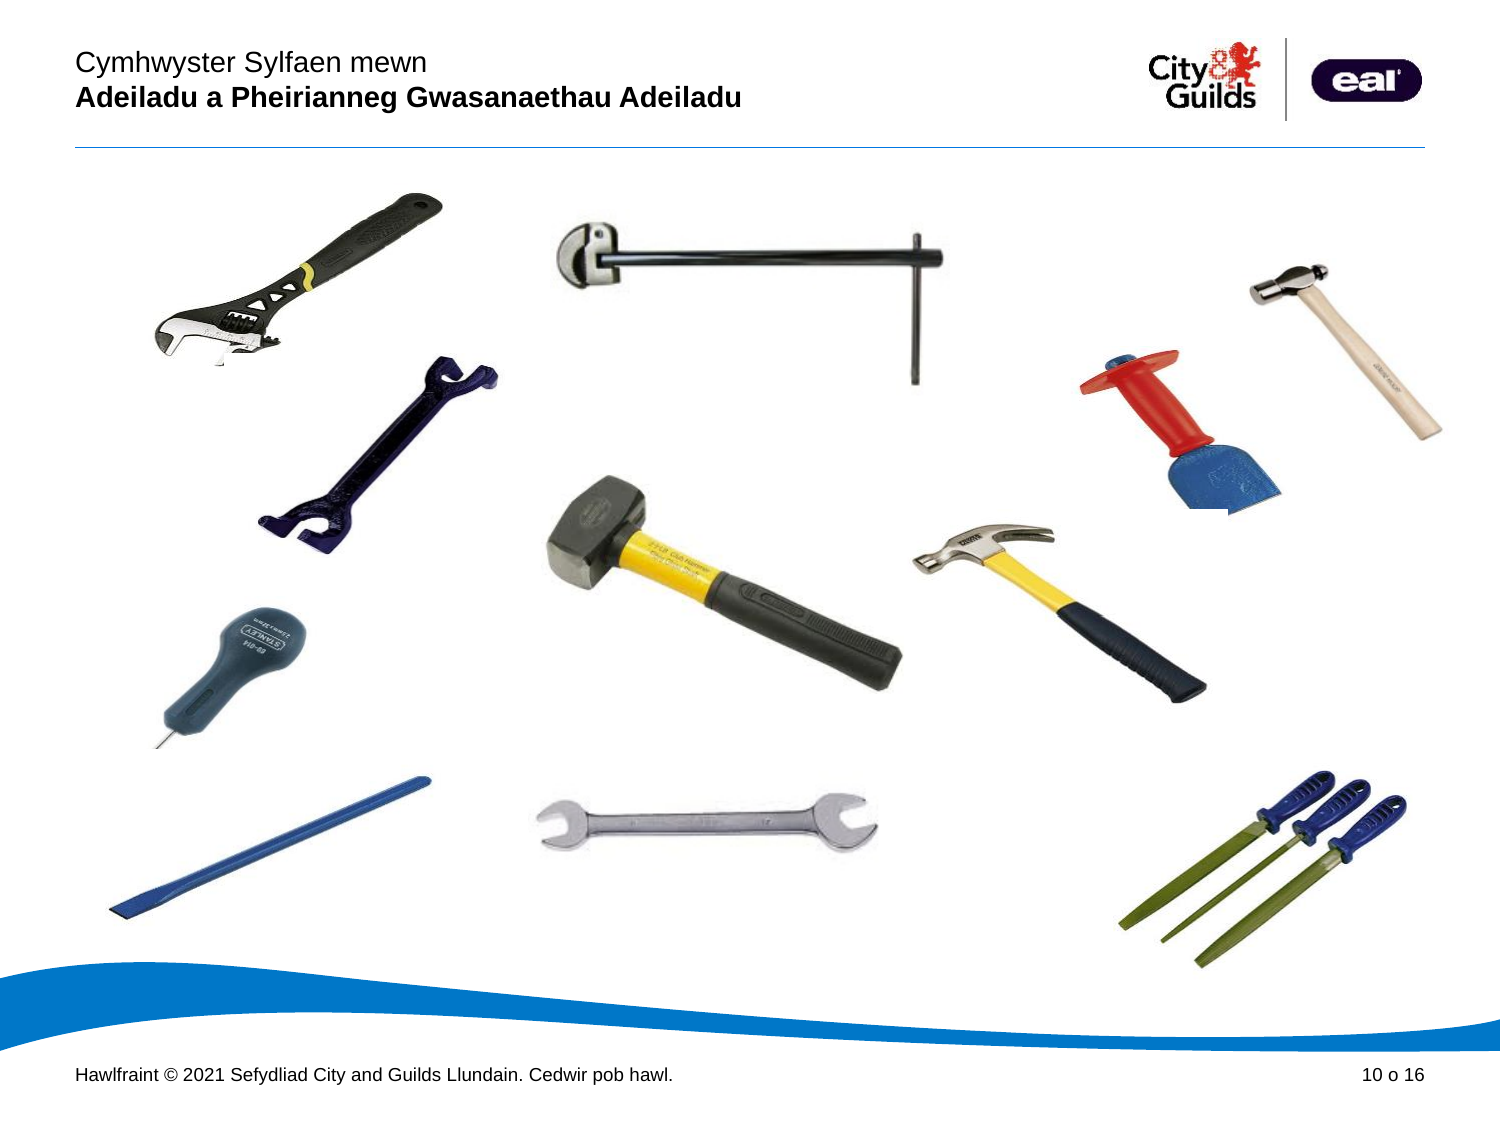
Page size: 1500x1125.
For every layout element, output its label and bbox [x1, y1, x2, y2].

picture [1149, 38, 1422, 121]
picture [550, 209, 950, 410]
picture [84, 596, 442, 944]
picture [528, 746, 881, 888]
picture [540, 258, 1469, 1017]
picture [121, 182, 534, 559]
